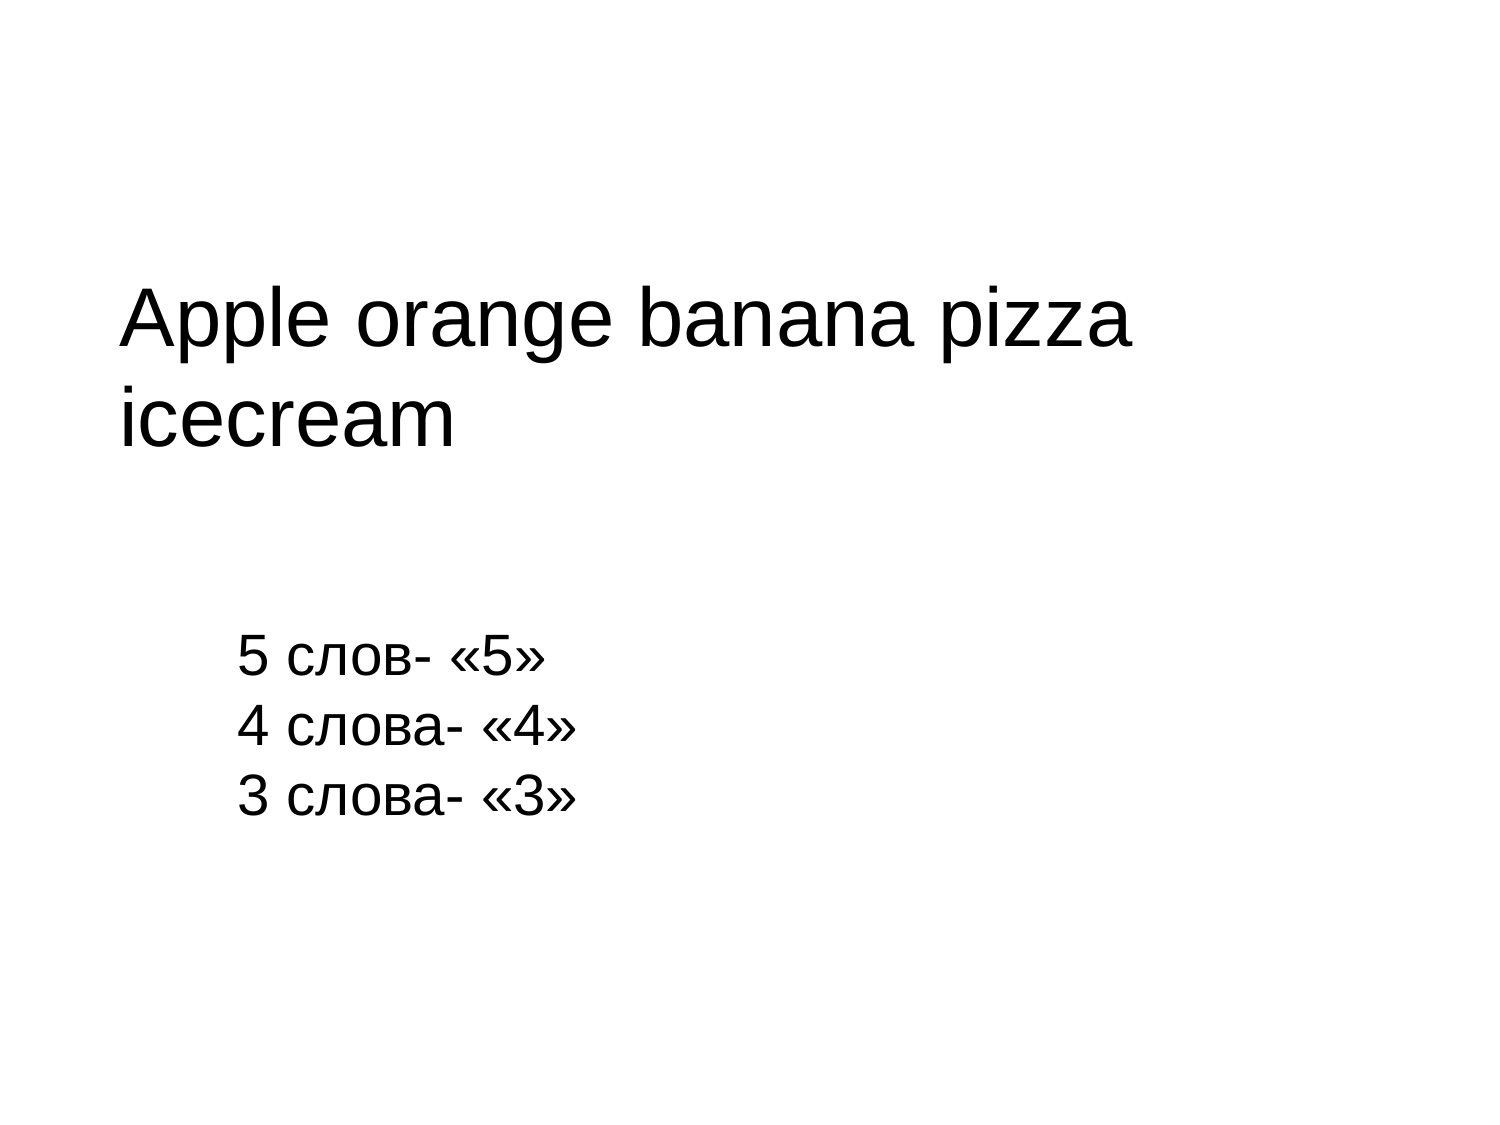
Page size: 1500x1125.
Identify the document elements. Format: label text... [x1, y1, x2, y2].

text_box Apple orange banana pizza icecream [112, 255, 1329, 471]
text_box 5 слов- «5» 4 слова- «4» 3 слова- «3» [230, 609, 833, 835]
